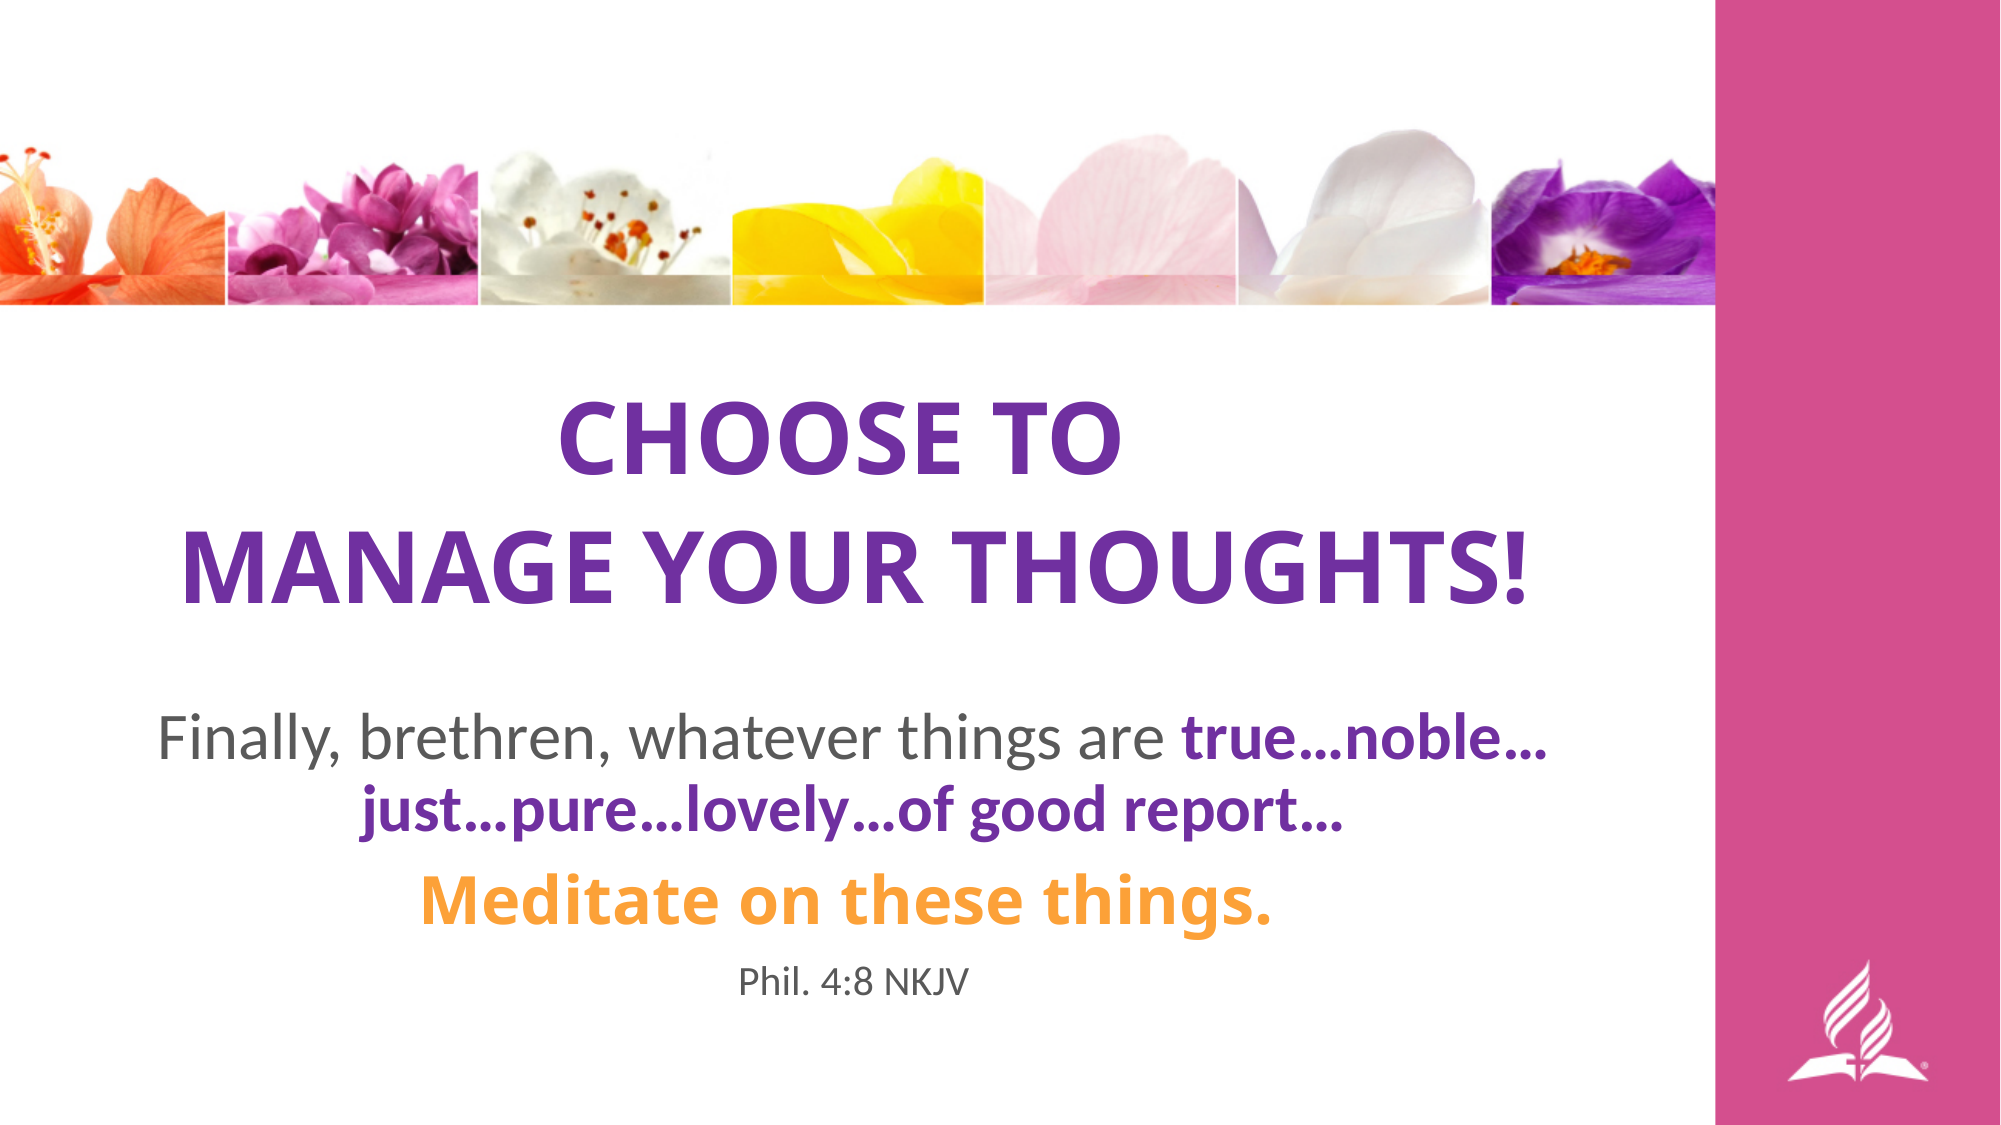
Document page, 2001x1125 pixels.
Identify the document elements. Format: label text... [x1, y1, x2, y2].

list CHOOSE TO MANAGE YOUR THOUGHTS! Finally, brethren, whatever things are true…noble…just…pure…lovely…of good report… Meditate on these things. Phil. 4:8 NKJV [101, 339, 1606, 1054]
picture [0, 0, 2001, 1125]
